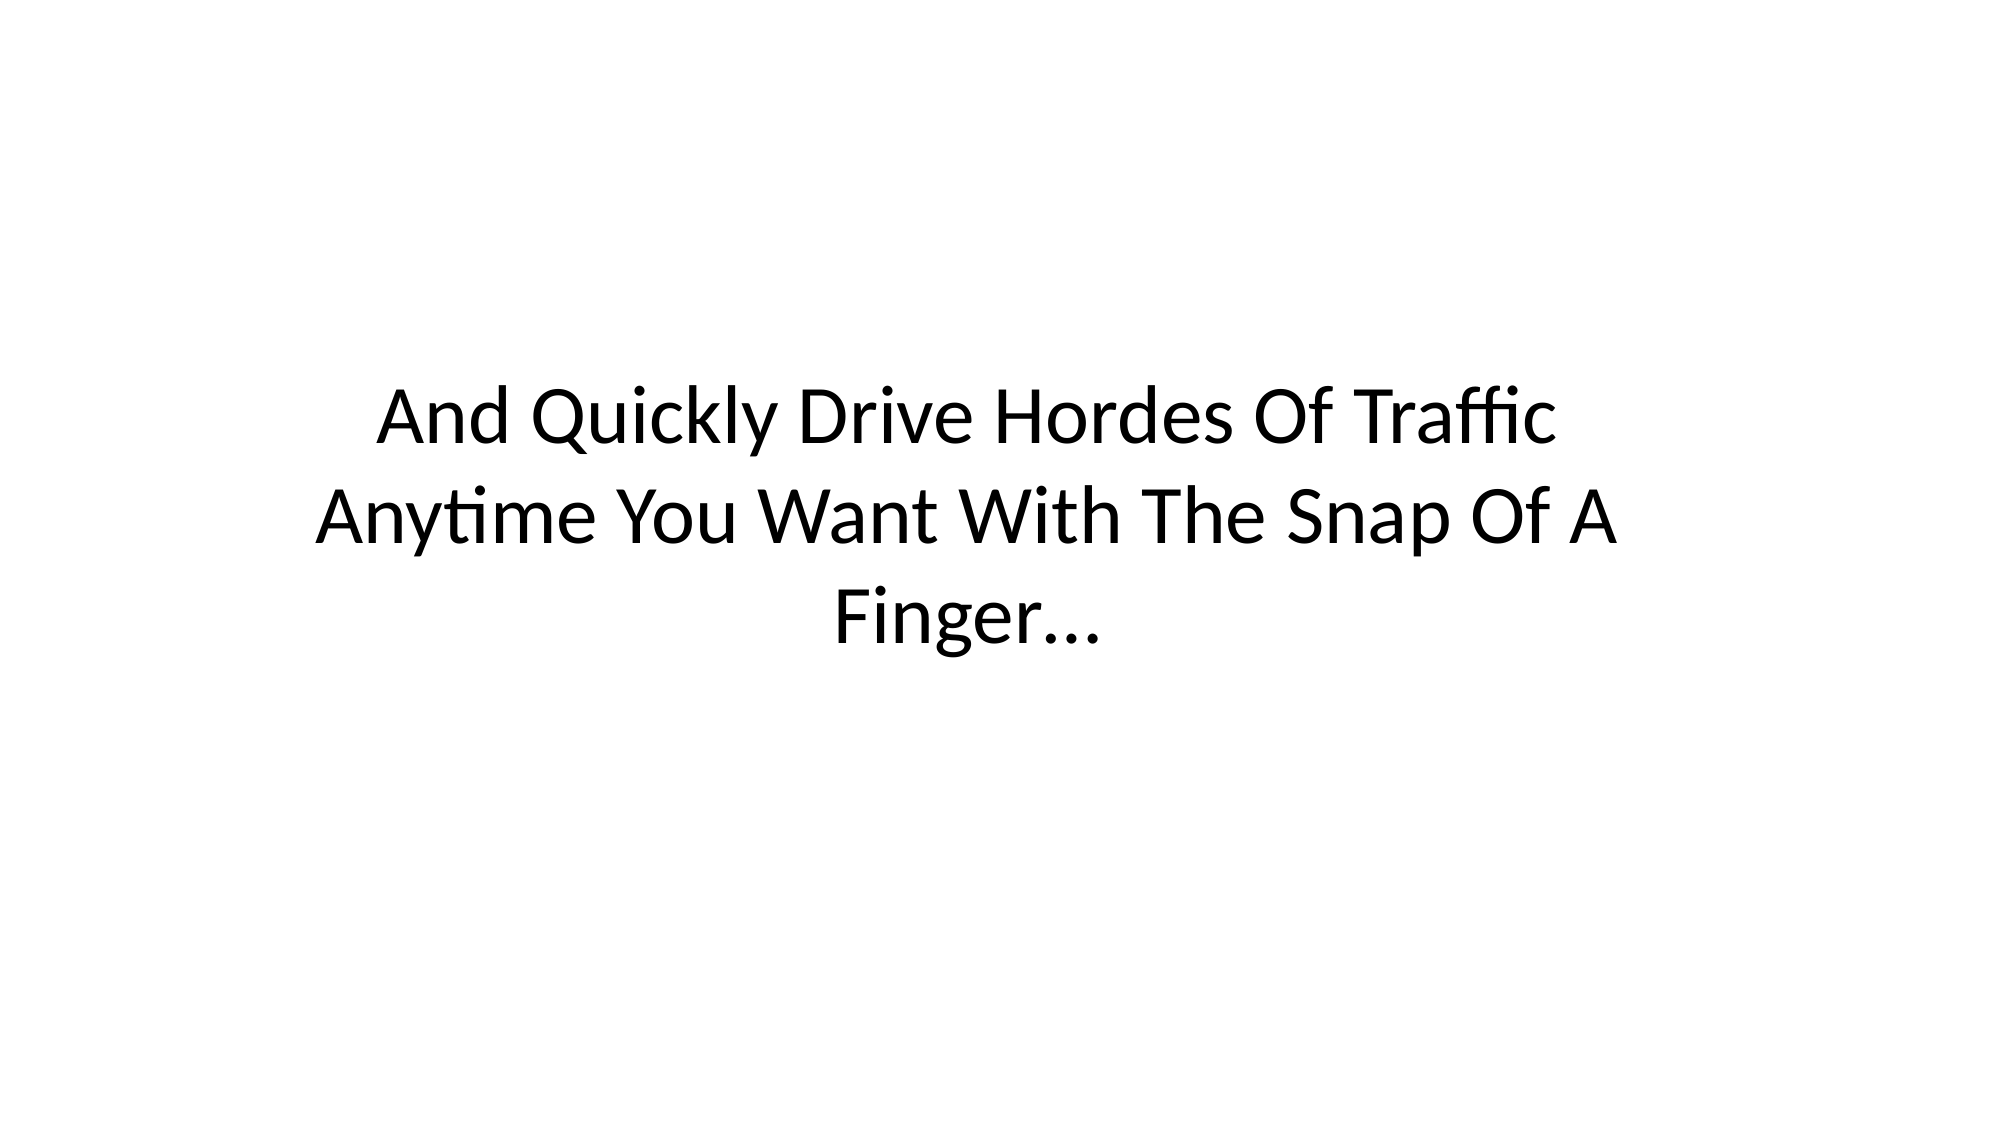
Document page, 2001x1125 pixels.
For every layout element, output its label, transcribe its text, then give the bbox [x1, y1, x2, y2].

text_box And Quickly Drive Hordes Of Traffic Anytime You Want With The Snap Of A Finger… [261, 352, 1674, 668]
